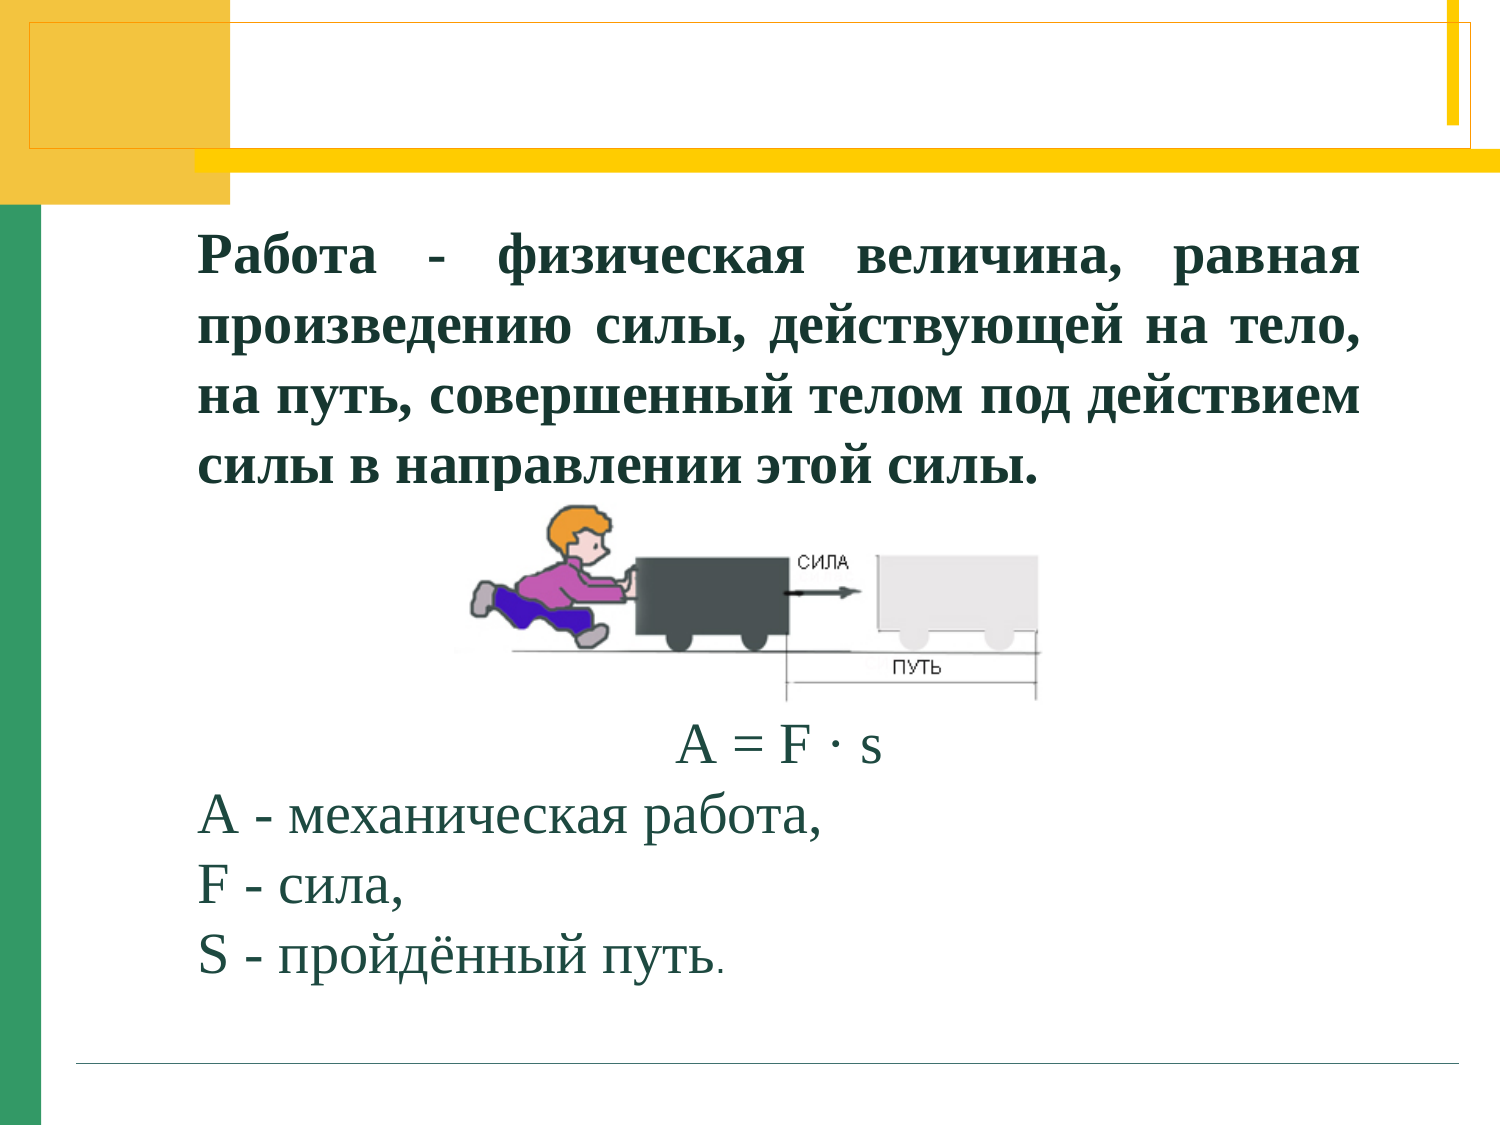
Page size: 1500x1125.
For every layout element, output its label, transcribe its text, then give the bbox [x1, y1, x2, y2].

text_box Работа - физическая величина, равная произведению силы, действующей на тело, на путь, совершенный телом под действием силы в направлении этой силы. А = F · s А - механическая работа, F - сила, S - пройдённый путь. [183, 208, 1376, 993]
picture [454, 491, 1046, 716]
